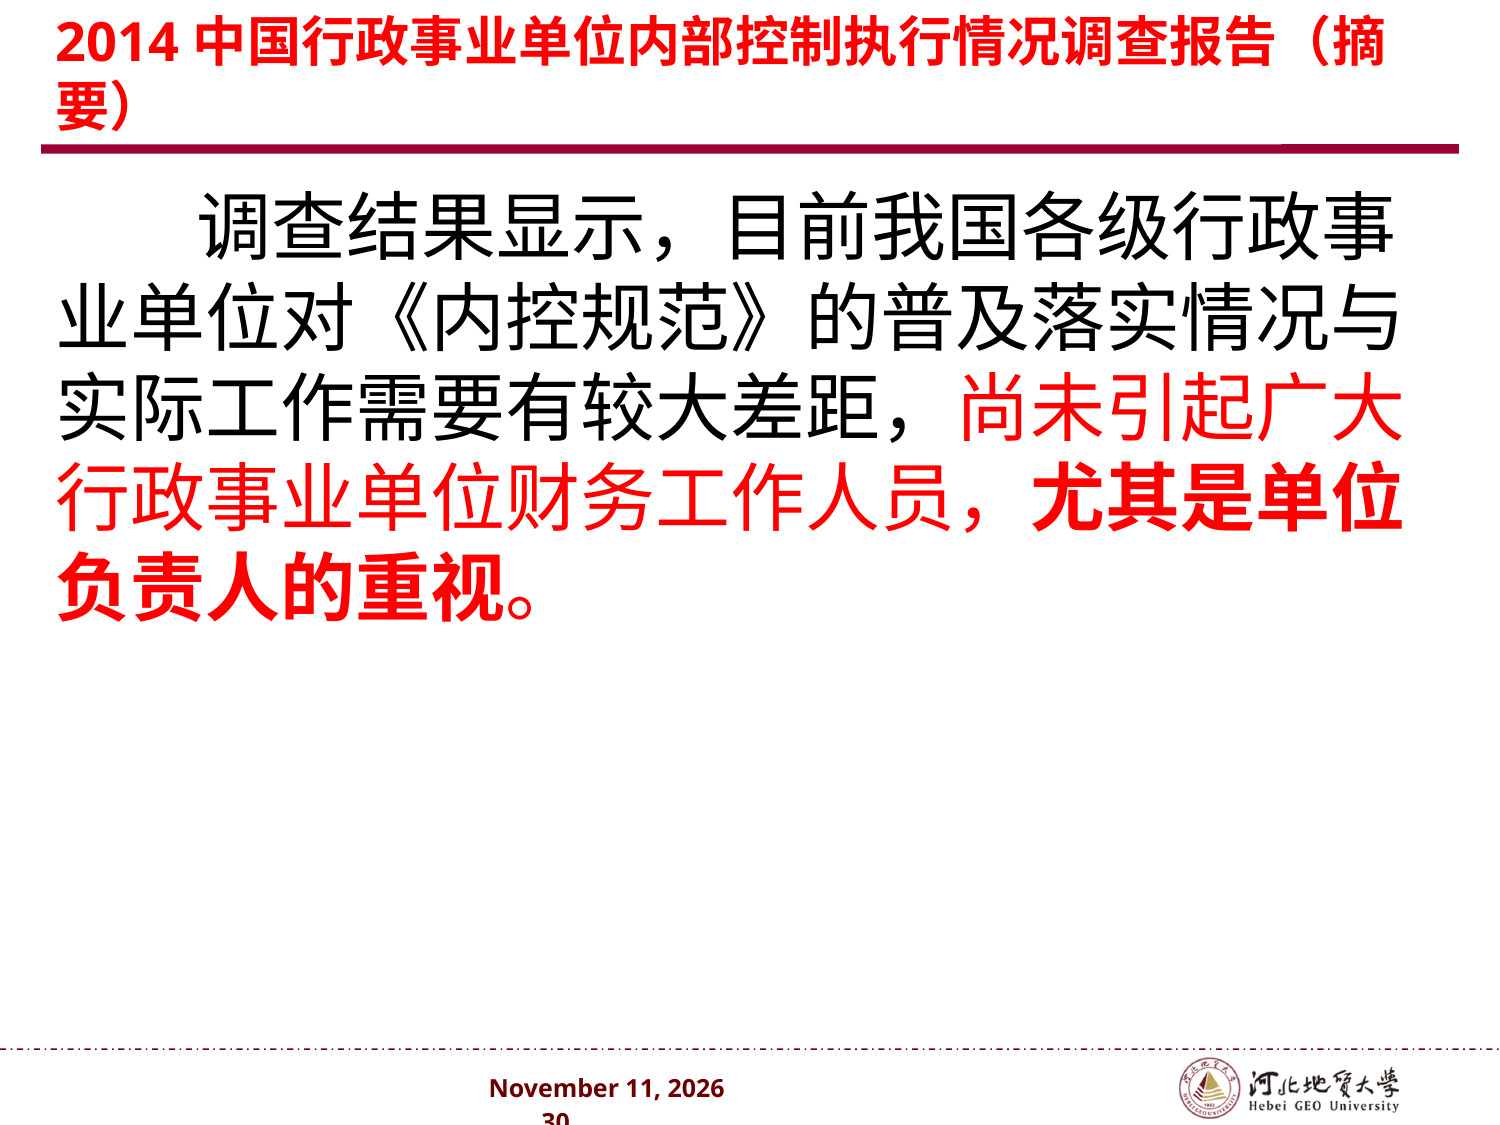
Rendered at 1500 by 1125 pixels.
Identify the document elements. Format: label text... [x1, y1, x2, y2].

list 调查结果显示，目前我国各级行政事业单位对《内控规范》的普及落实情况与实际工作需要有较大差距，尚未引起广大行政事业单位财务工作人员，尤其是单位负责人的重视。 [40, 172, 1460, 1036]
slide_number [473, 1064, 990, 1109]
picture [1159, 1049, 1420, 1125]
title 2014中国行政事业单位内部控制执行情况调查报告（摘要） [40, 18, 1460, 126]
